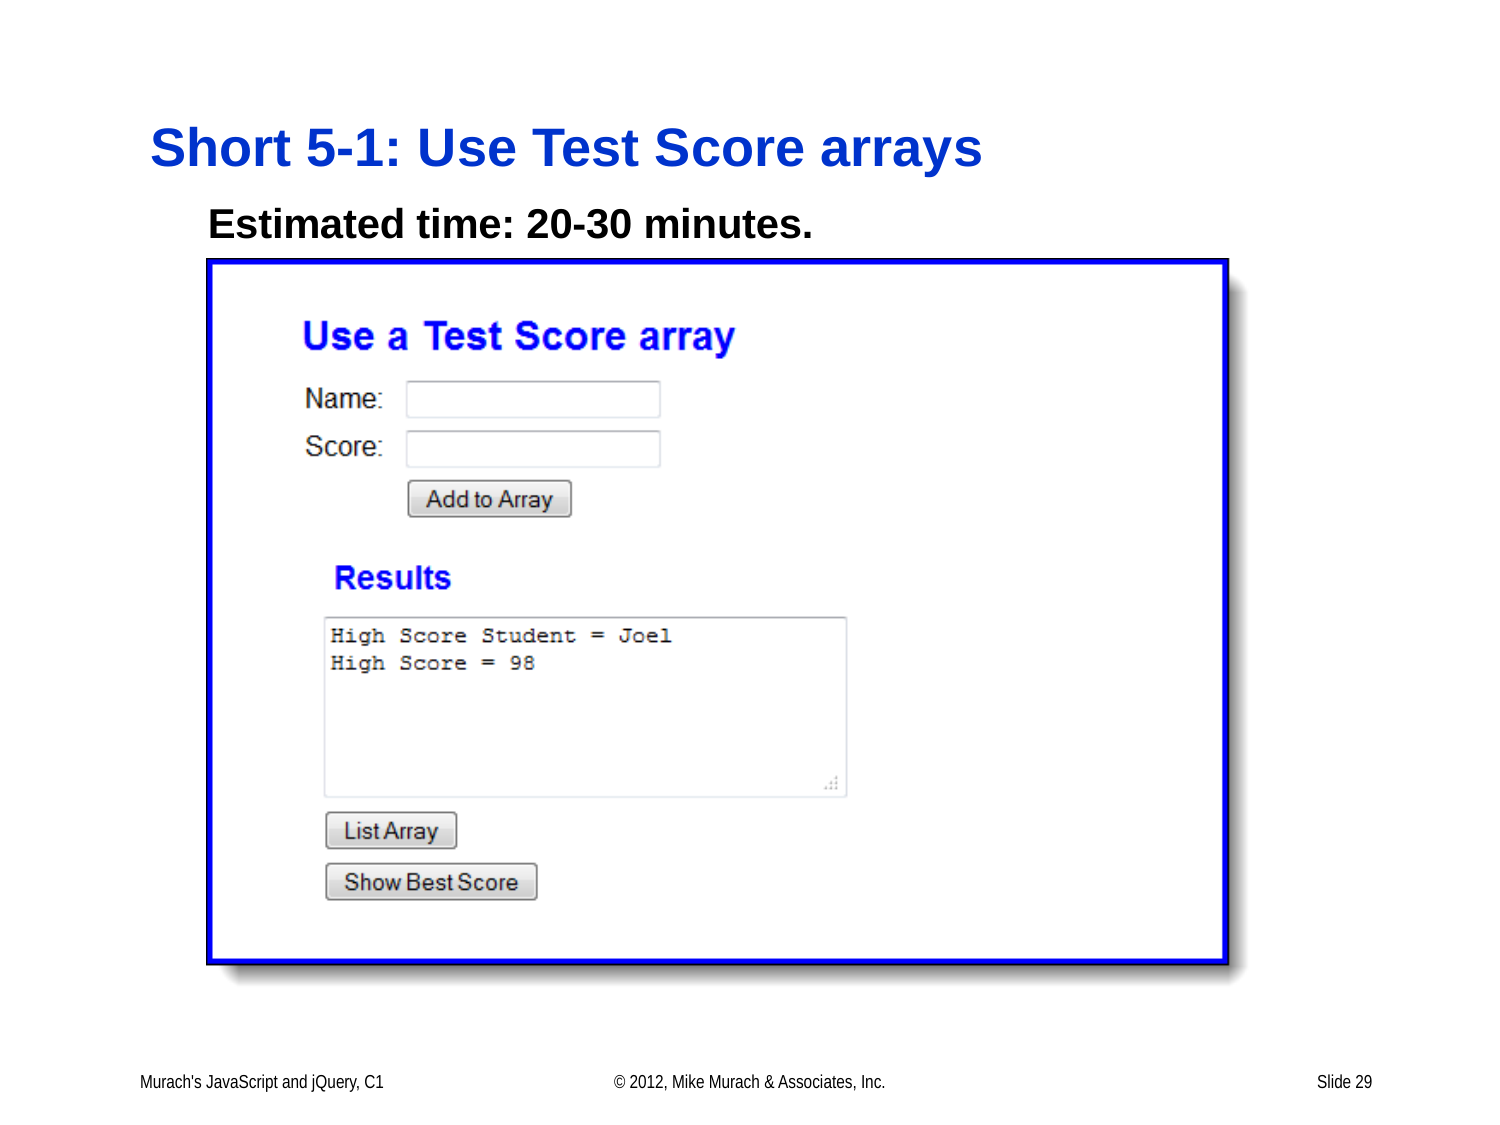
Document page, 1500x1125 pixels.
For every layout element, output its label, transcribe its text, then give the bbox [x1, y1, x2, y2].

title Short 5-1: Use Test Score arrays [150, 112, 1350, 179]
slide_number Slide 29 [1074, 1025, 1388, 1100]
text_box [150, 187, 1363, 353]
footer © 2012, Mike Murach & Associates, Inc. [474, 1025, 1025, 1100]
slide_number Murach's JavaScript and jQuery, C1 [125, 1025, 450, 1100]
picture [205, 258, 1251, 988]
